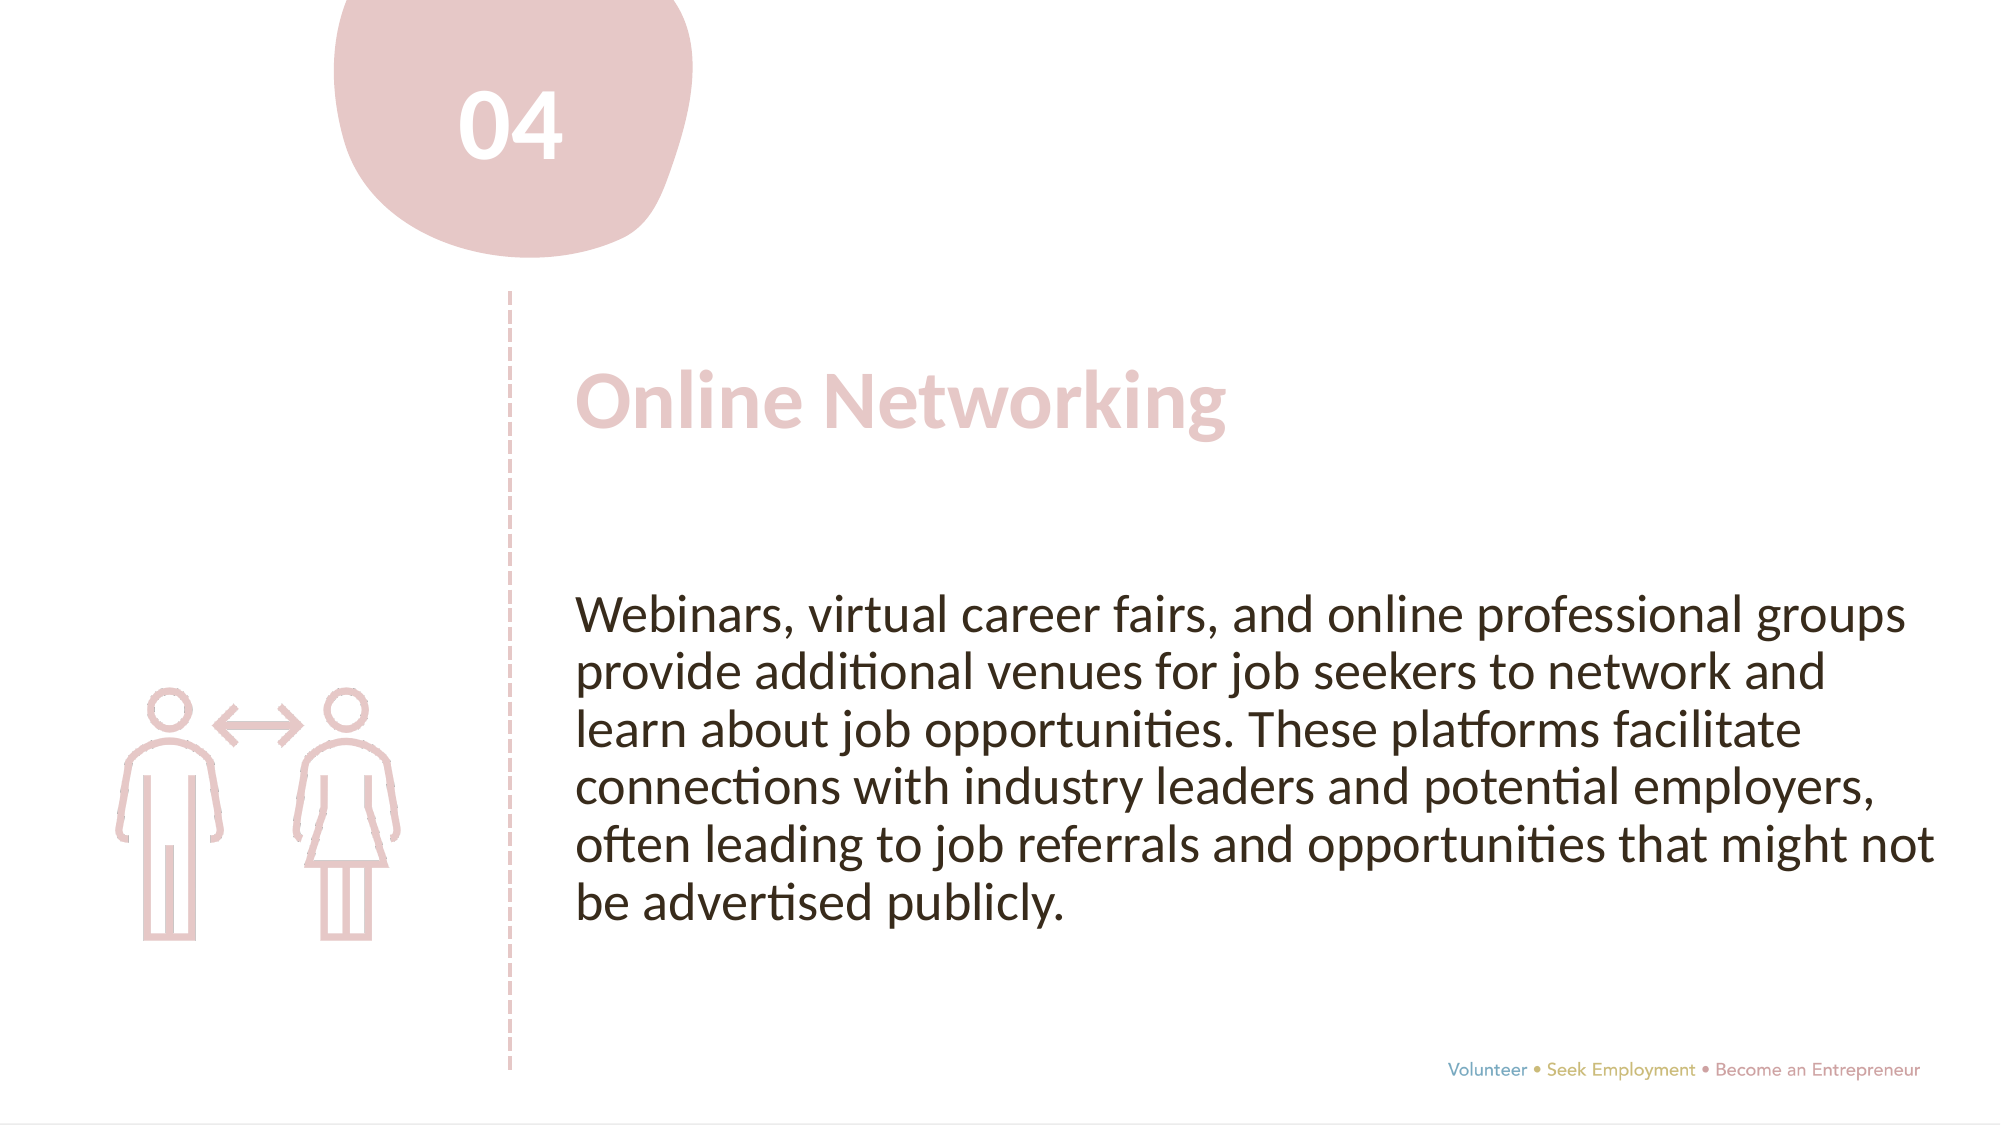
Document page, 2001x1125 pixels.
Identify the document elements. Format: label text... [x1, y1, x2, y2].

text_box Webinars, virtual career fairs, and online professional groups provide additional venues for job seekers to network and learn about job opportunities. These platforms facilitate connections with industry leaders and potential employers, often leading to job referrals and opportunities that might not be advertised publicly. [560, 578, 1969, 907]
text_box Online Networking [560, 354, 1840, 499]
text_box 04 [443, 62, 634, 203]
text_box [333, 0, 693, 258]
picture [106, 662, 409, 965]
picture [1418, 1046, 1971, 1103]
